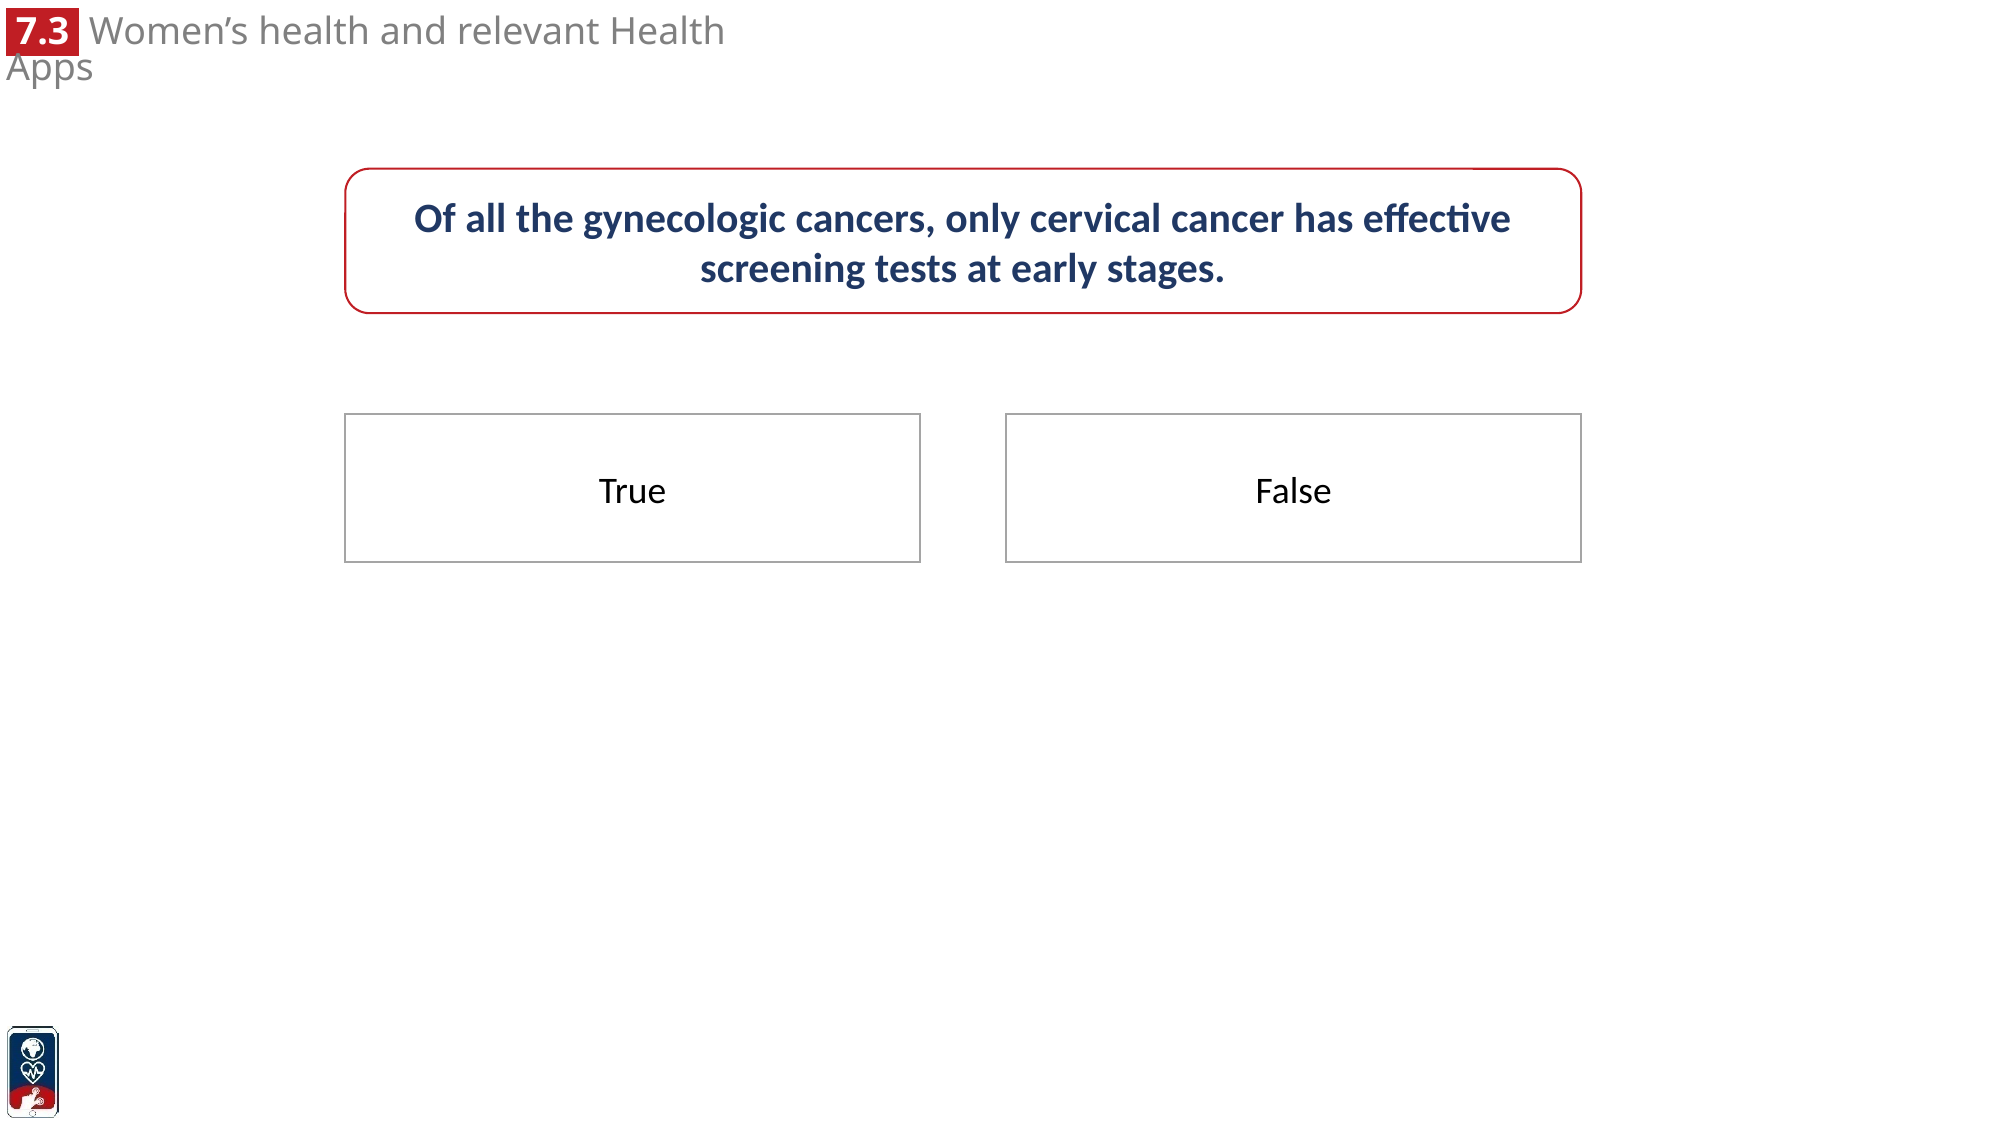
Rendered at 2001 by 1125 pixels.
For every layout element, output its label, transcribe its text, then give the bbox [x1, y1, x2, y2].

text_box True [344, 413, 921, 563]
text_box False [1005, 413, 1582, 563]
text_box Of all the gynecologic cancers, only cervical cancer has effective screening tests at early stages. [344, 167, 1583, 315]
picture [7, 1026, 59, 1118]
